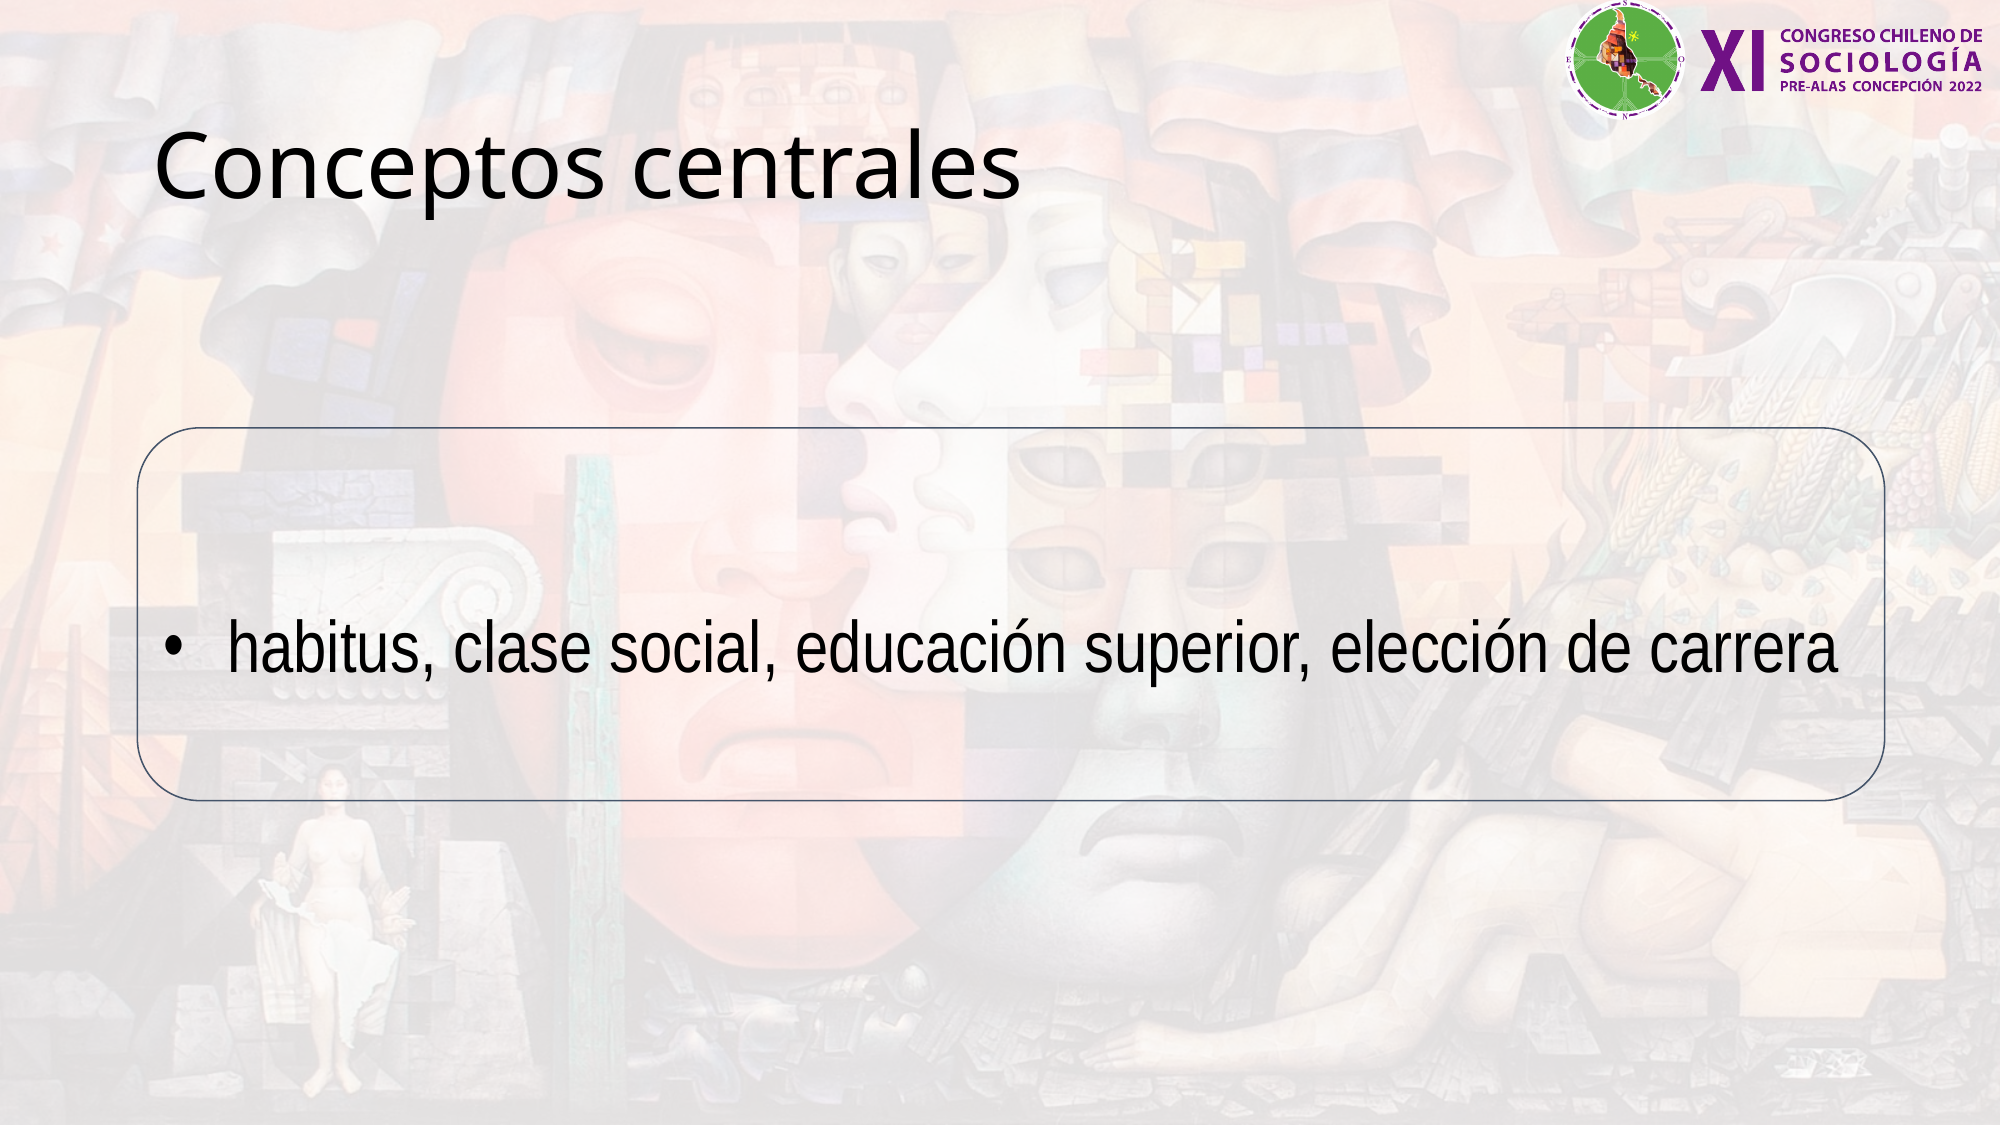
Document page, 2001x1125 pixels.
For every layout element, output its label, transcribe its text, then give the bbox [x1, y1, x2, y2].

list habitus, clase social, educación superior, elección de carrera [137, 748, 1863, 1014]
text_box [137, 427, 1885, 801]
title Conceptos centrales [137, 59, 1863, 278]
picture [1565, 0, 1982, 121]
